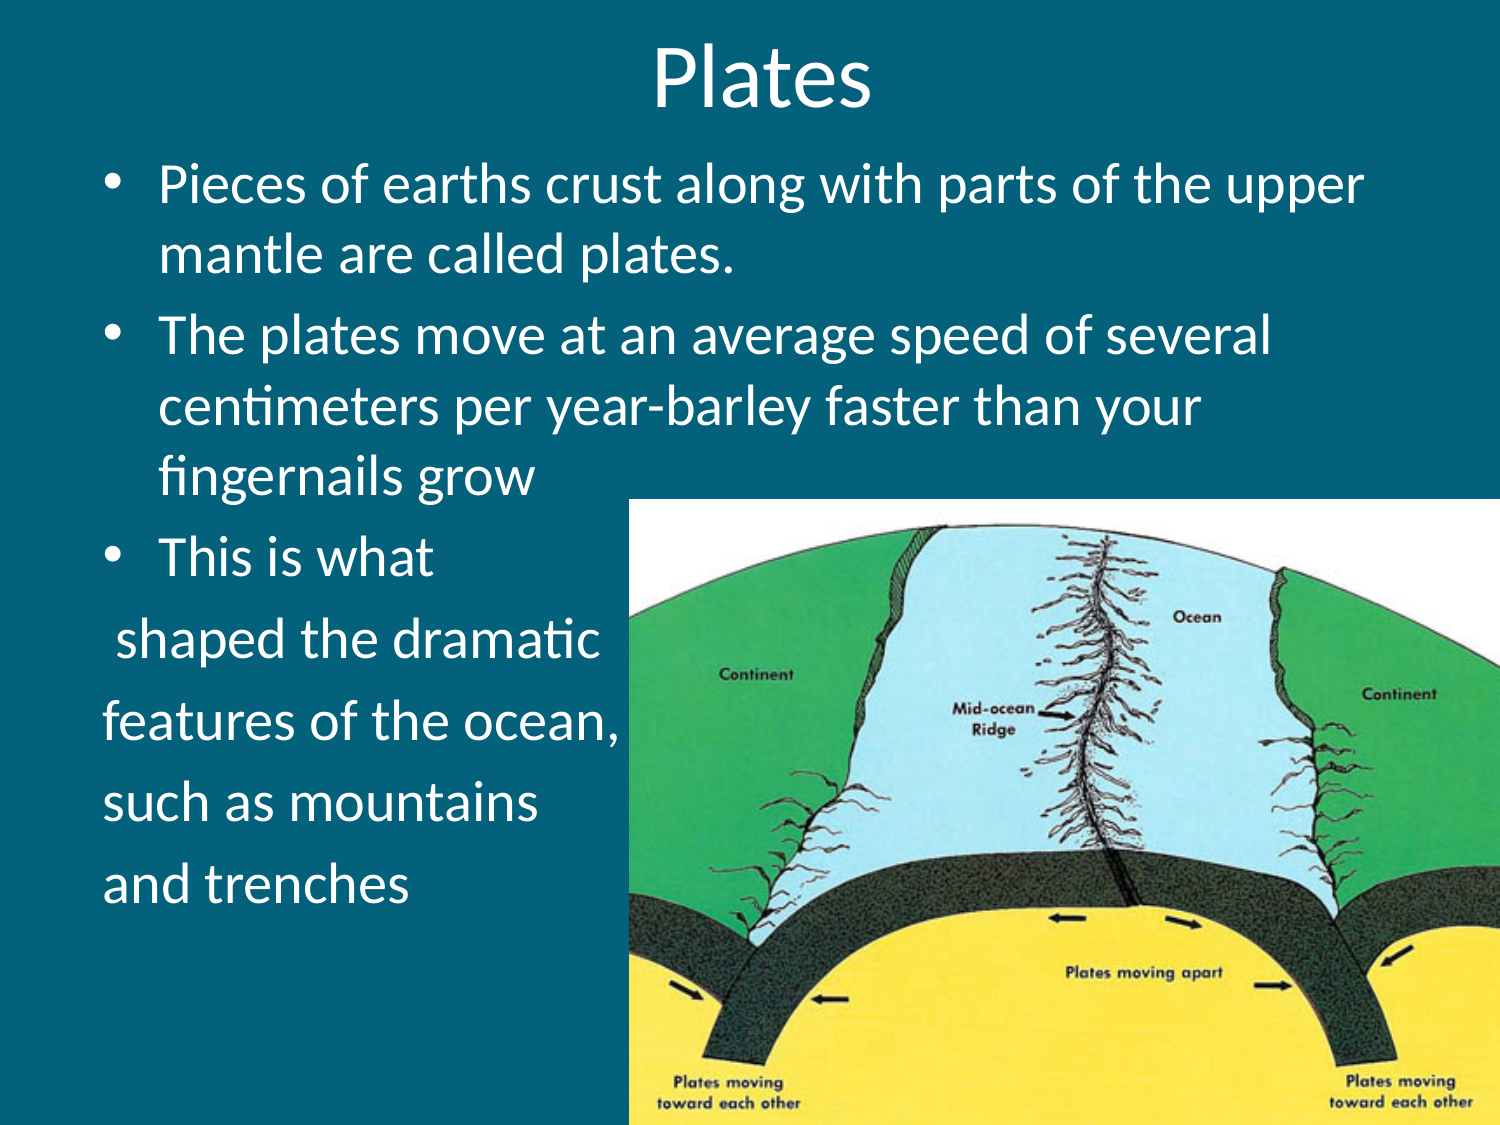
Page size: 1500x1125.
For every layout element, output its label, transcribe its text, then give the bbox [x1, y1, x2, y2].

picture [444, 630, 465, 658]
picture [400, 793, 422, 820]
picture [150, 712, 171, 740]
picture [419, 467, 443, 504]
picture [424, 712, 447, 740]
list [628, 499, 1500, 1125]
picture [324, 618, 346, 657]
picture [222, 467, 246, 504]
picture [497, 712, 516, 740]
picture [249, 467, 272, 495]
picture [105, 793, 122, 821]
picture [222, 549, 226, 575]
picture [390, 875, 407, 903]
picture [280, 467, 294, 494]
picture [580, 712, 602, 739]
picture [466, 467, 491, 495]
picture [318, 549, 356, 575]
title Plates [87, 0, 1438, 137]
picture [159, 455, 184, 494]
picture [490, 793, 512, 820]
picture [159, 539, 185, 575]
picture [247, 712, 270, 740]
picture [579, 630, 598, 658]
picture [228, 875, 242, 902]
picture [283, 548, 300, 576]
picture [302, 622, 317, 658]
picture [373, 704, 388, 740]
picture [329, 467, 350, 495]
picture [118, 630, 135, 658]
picture [277, 875, 299, 902]
picture [611, 734, 616, 742]
picture [143, 618, 165, 657]
picture [105, 875, 126, 903]
picture [521, 712, 544, 740]
picture [135, 875, 157, 902]
picture [129, 794, 151, 821]
picture [229, 712, 243, 739]
picture [172, 630, 193, 658]
picture [477, 794, 481, 820]
picture [466, 712, 491, 740]
list Pieces of earths crust along with parts of the upper mantle are called plates. The plates move at an average speed of several centimeters per year-barley faster than your fingernails grow This is what shaped the dramatic features of the ocean, such as mountains and trenches [87, 137, 1450, 438]
picture [496, 468, 534, 494]
picture [103, 701, 119, 739]
picture [177, 704, 192, 740]
picture [121, 712, 144, 740]
picture [426, 630, 440, 657]
picture [276, 712, 293, 740]
picture [271, 549, 275, 575]
picture [332, 863, 354, 902]
picture [341, 701, 357, 739]
picture [372, 455, 376, 494]
picture [447, 793, 468, 821]
picture [474, 630, 511, 657]
picture [391, 548, 412, 576]
picture [359, 468, 363, 494]
picture [202, 630, 225, 667]
picture [395, 700, 417, 739]
picture [198, 713, 220, 740]
picture [230, 630, 253, 658]
picture [448, 467, 462, 494]
picture [206, 867, 221, 903]
picture [519, 793, 536, 821]
picture [353, 630, 376, 658]
picture [192, 536, 214, 575]
picture [395, 618, 418, 658]
picture [544, 622, 571, 658]
picture [519, 630, 540, 658]
picture [362, 536, 384, 575]
picture [550, 712, 571, 740]
picture [246, 875, 269, 903]
picture [158, 793, 177, 821]
picture [255, 793, 272, 821]
picture [427, 785, 442, 821]
picture [194, 467, 216, 494]
picture [337, 793, 362, 821]
picture [301, 467, 323, 494]
picture [417, 540, 432, 576]
picture [164, 863, 187, 903]
picture [227, 793, 248, 821]
picture [312, 712, 337, 740]
picture [185, 781, 207, 820]
picture [361, 875, 384, 903]
picture [293, 793, 330, 820]
picture [233, 548, 250, 576]
picture [369, 794, 391, 821]
picture [259, 618, 282, 658]
picture [306, 875, 325, 903]
picture [384, 467, 401, 495]
